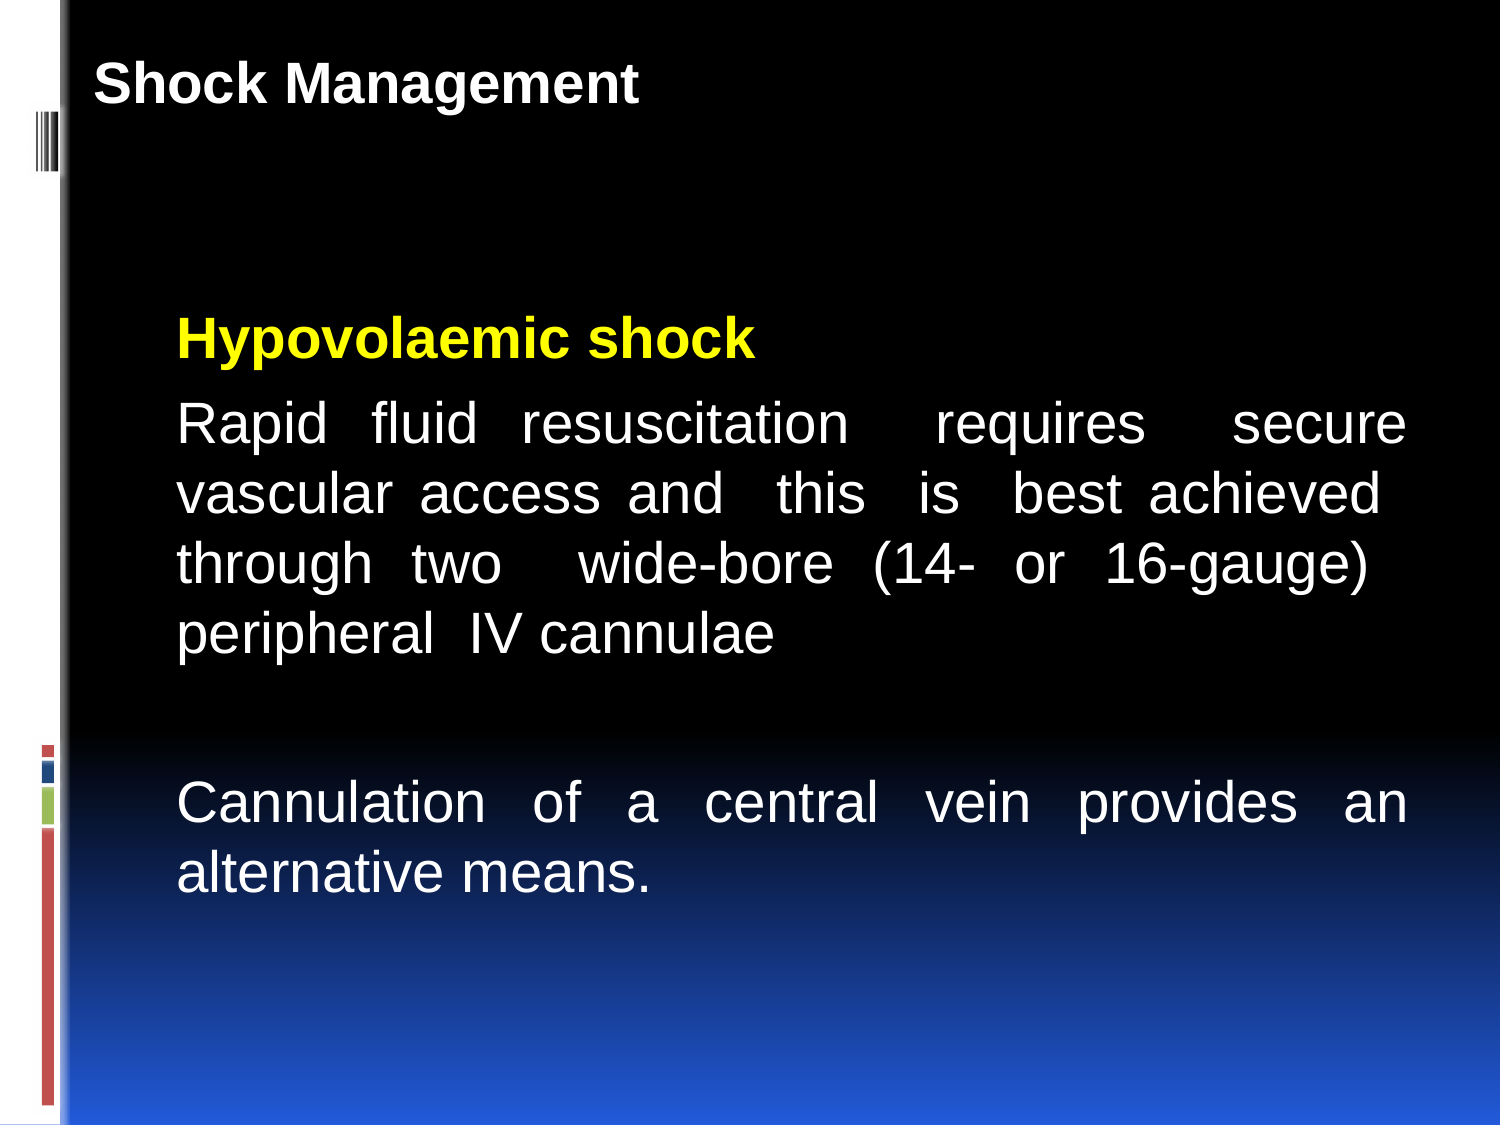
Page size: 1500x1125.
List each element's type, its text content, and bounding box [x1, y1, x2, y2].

list Hypovolaemic shock Rapid fluid resuscitation requires secure vascular access and this is best achieved through two wide-bore (14- or 16-gauge) peripheral IV cannulae Cannulation of a central vein provides an alternative means. [149, 292, 1426, 1043]
text_box Shock Management [78, 37, 656, 123]
